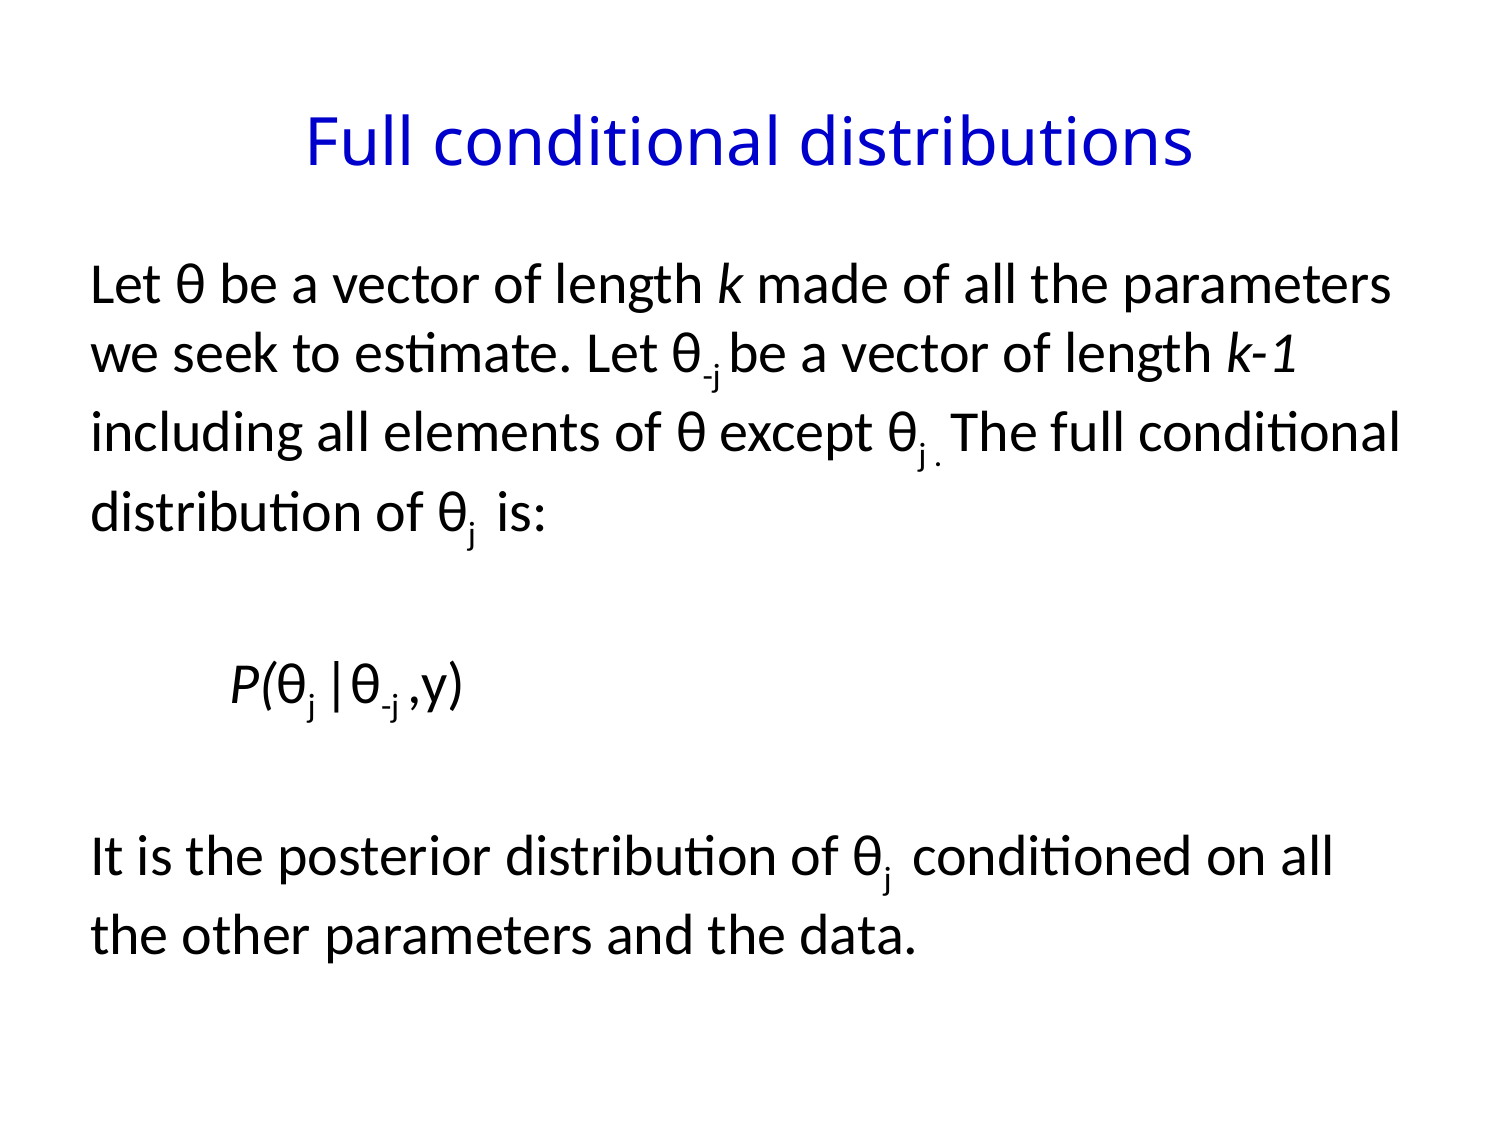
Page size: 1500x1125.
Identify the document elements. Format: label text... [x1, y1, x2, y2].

title Full conditional distributions [75, 45, 1425, 233]
list Let θ be a vector of length k made of all the parameters we seek to estimate. Let θ-j be a vector of length k-1 including all elements of θ except θj . The full conditional distribution of θj is: P(θj |θ-j ,y) It is the posterior distribution of θj conditioned on all the other parameters and the data. [75, 237, 1425, 980]
